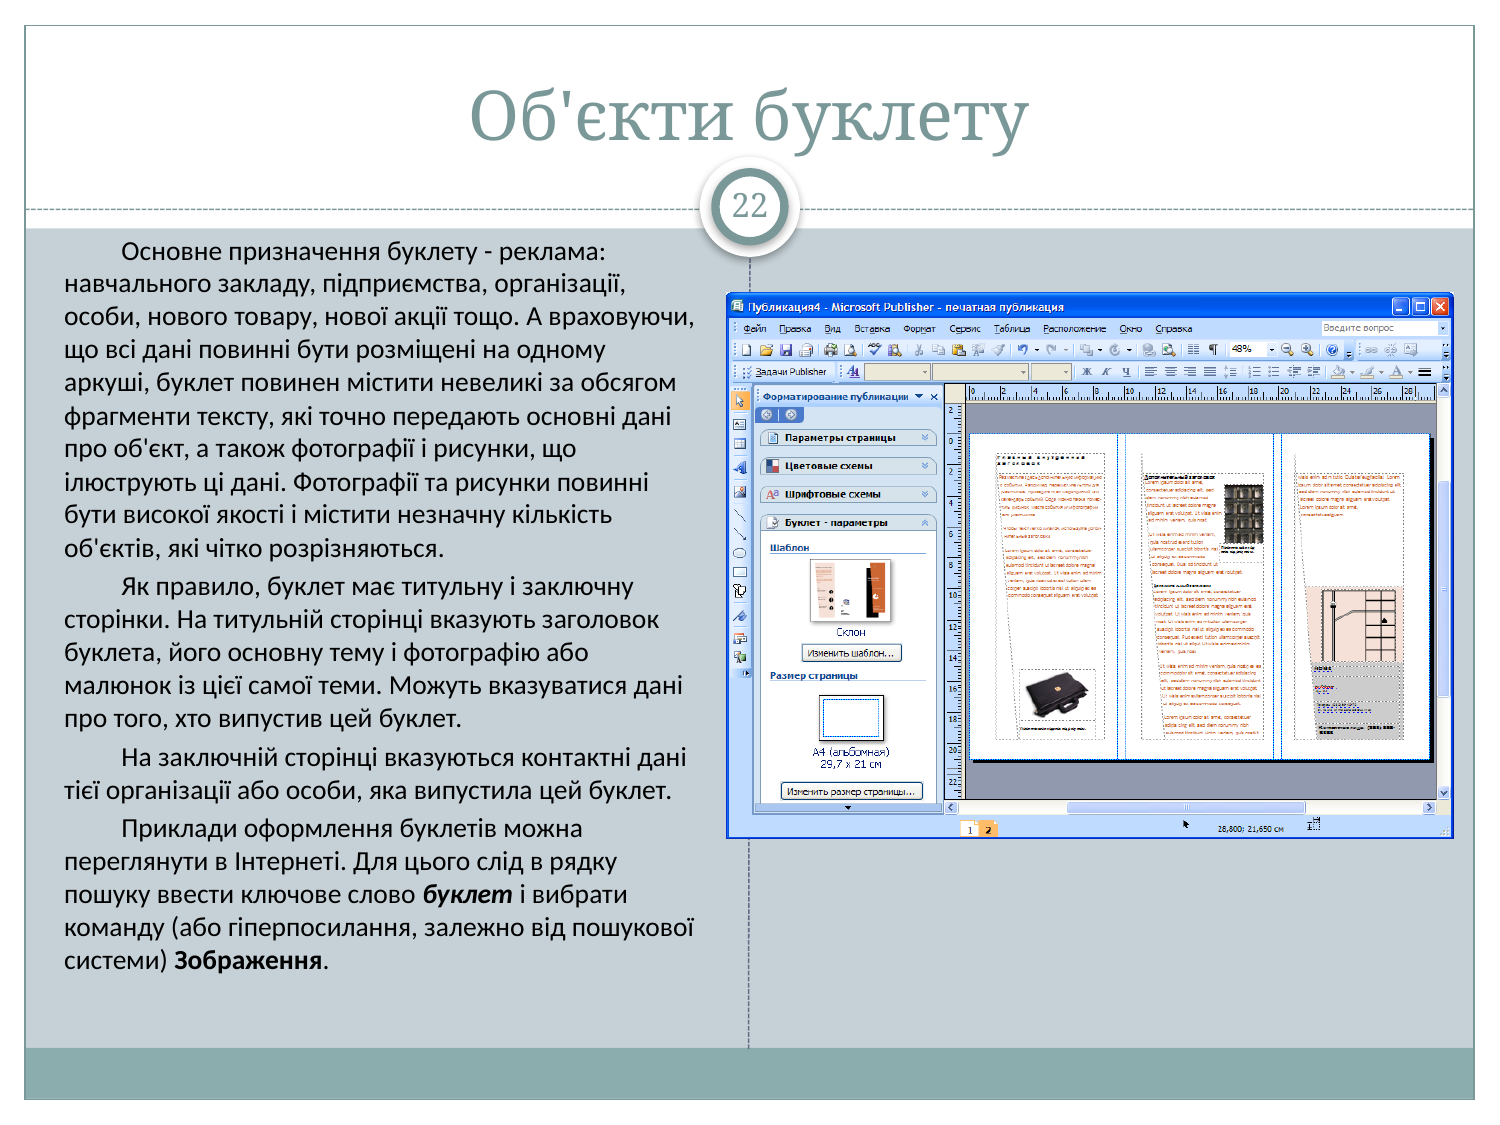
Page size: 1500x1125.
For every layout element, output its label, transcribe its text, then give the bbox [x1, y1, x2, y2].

list Основне призначення буклету - реклама: навчального закладу, підприємства, організації, особи, нового товару, нової акції тощо. А враховуючи, що всі дані повинні бути розміщені на одному аркуші, буклет повинен містити невеликі за обсягом фрагменти тексту, які точно передають основні дані про об'єкт, а також фотографії і рисунки, що ілюструють ці дані. Фотографії та рисунки повинні бути високої якості і містити незначну кількість об'єктів, які чітко розрізняються. Як правило, буклет має титульну і заключну сторінки. На титульній сторінці вказують заголовок буклета, його основну тему і фотографію або малюнок із цієї самої теми. Можуть вказуватися дані про того, хто випустив цей буклет. На заключній сторінці вказуються контактні дані тієї організації або особи, яка випустила цей буклет. Приклади оформлення буклетів можна переглянути в Інтернеті. Для цього слід в рядку пошуку ввести ключове слово буклет і вибрати команду (або гіперпосилання, залежно від пошукової системи) Зображення. [49, 224, 712, 993]
title Об'єкти буклету [49, 37, 1450, 162]
slide_number 22 [712, 170, 788, 243]
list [726, 292, 1454, 839]
